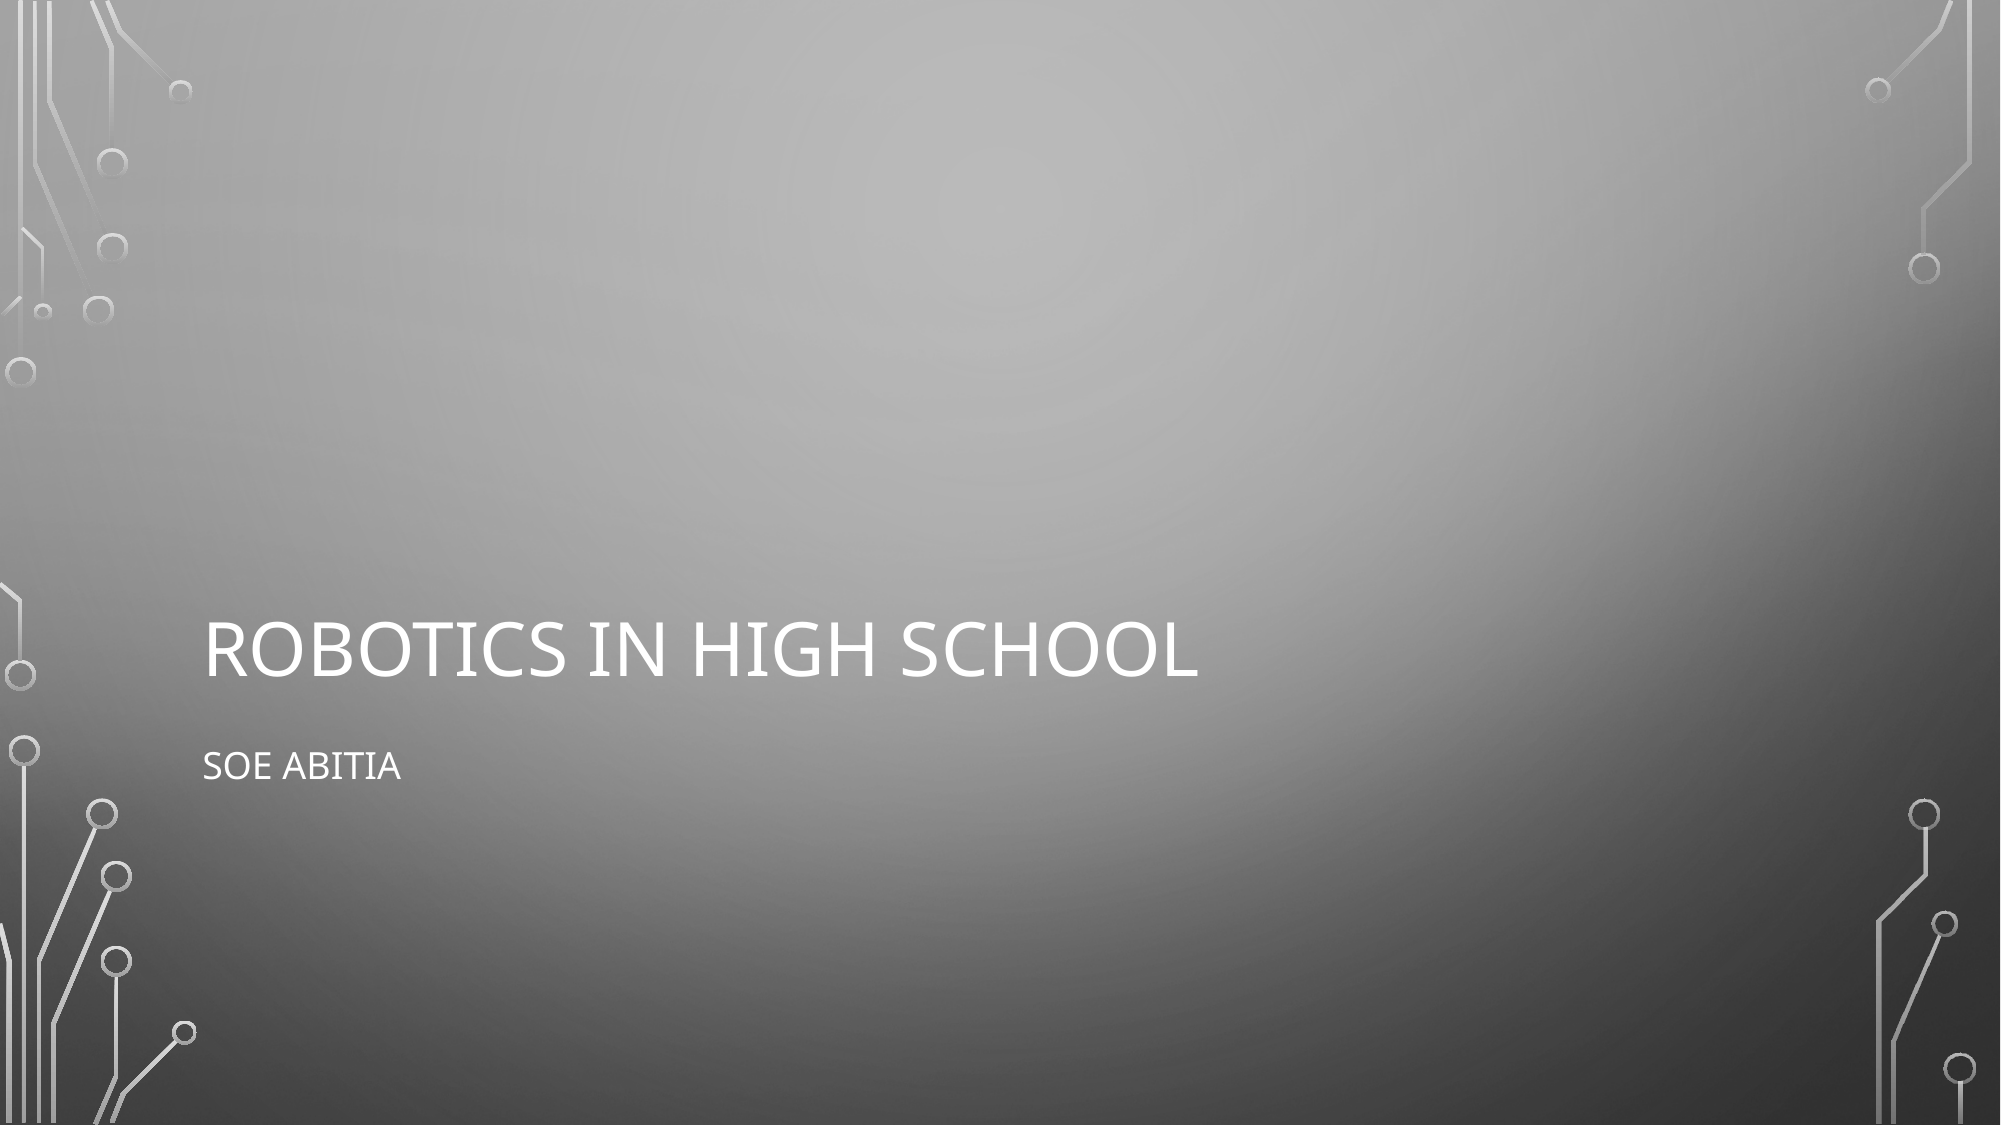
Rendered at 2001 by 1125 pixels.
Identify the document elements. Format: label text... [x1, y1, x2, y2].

list Soe abitia [187, 725, 1813, 952]
title Robotics In High school [187, 232, 1813, 701]
